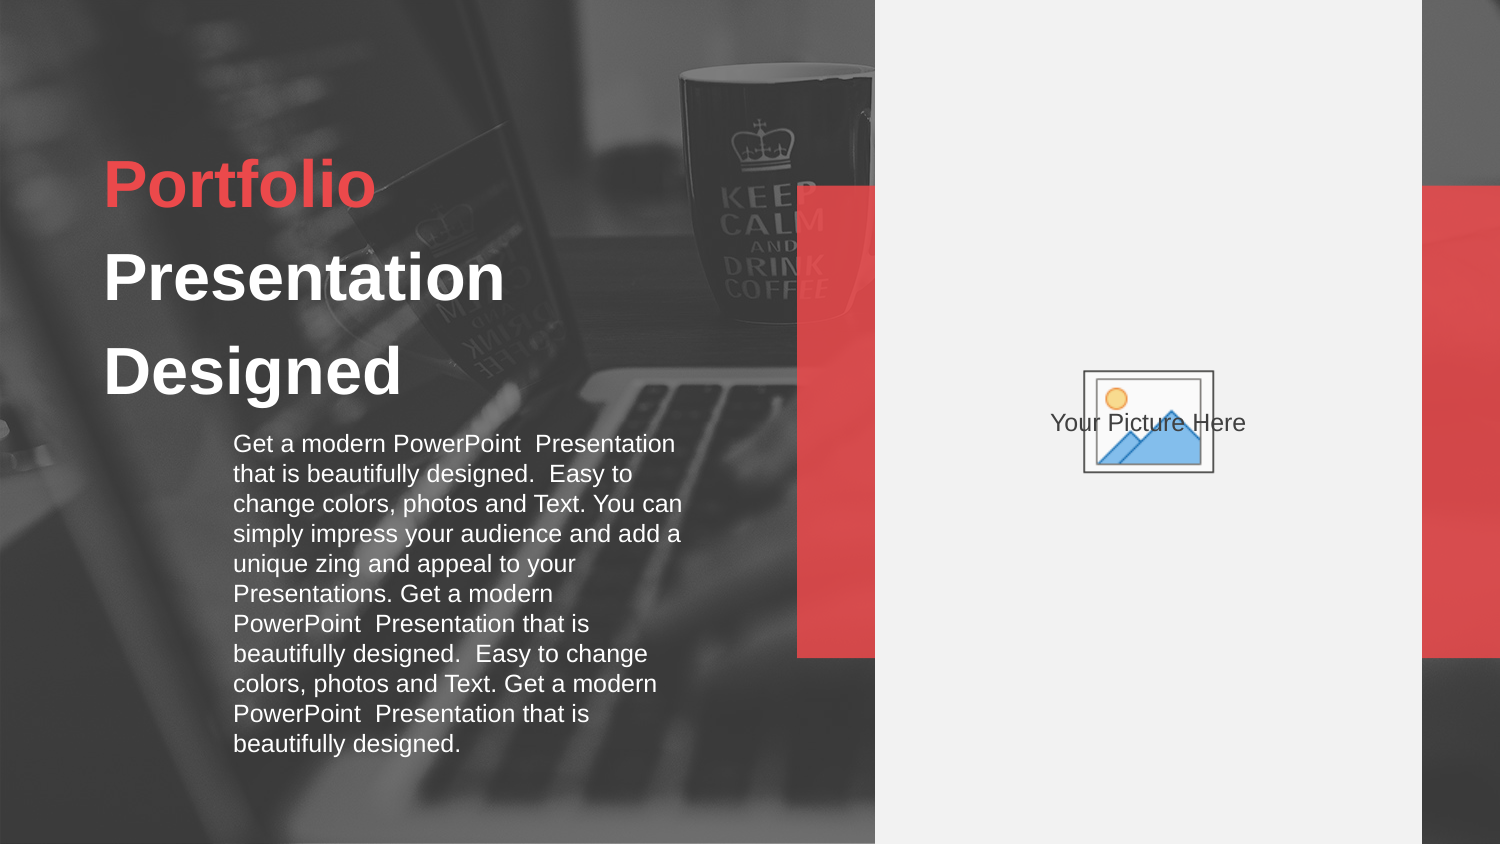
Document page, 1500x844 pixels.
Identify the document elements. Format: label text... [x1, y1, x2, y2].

text_box Get a modern PowerPoint Presentation that is beautifully designed. Easy to change colors, photos and Text. You can simply impress your audience and add a unique zing and appeal to your Presentations. Get a modern PowerPoint Presentation that is beautifully designed. Easy to change colors, photos and Text. Get a modern PowerPoint Presentation that is beautifully designed. [218, 420, 703, 765]
picture [874, 0, 1423, 844]
text_box Portfolio Presentation Designed [88, 114, 656, 434]
